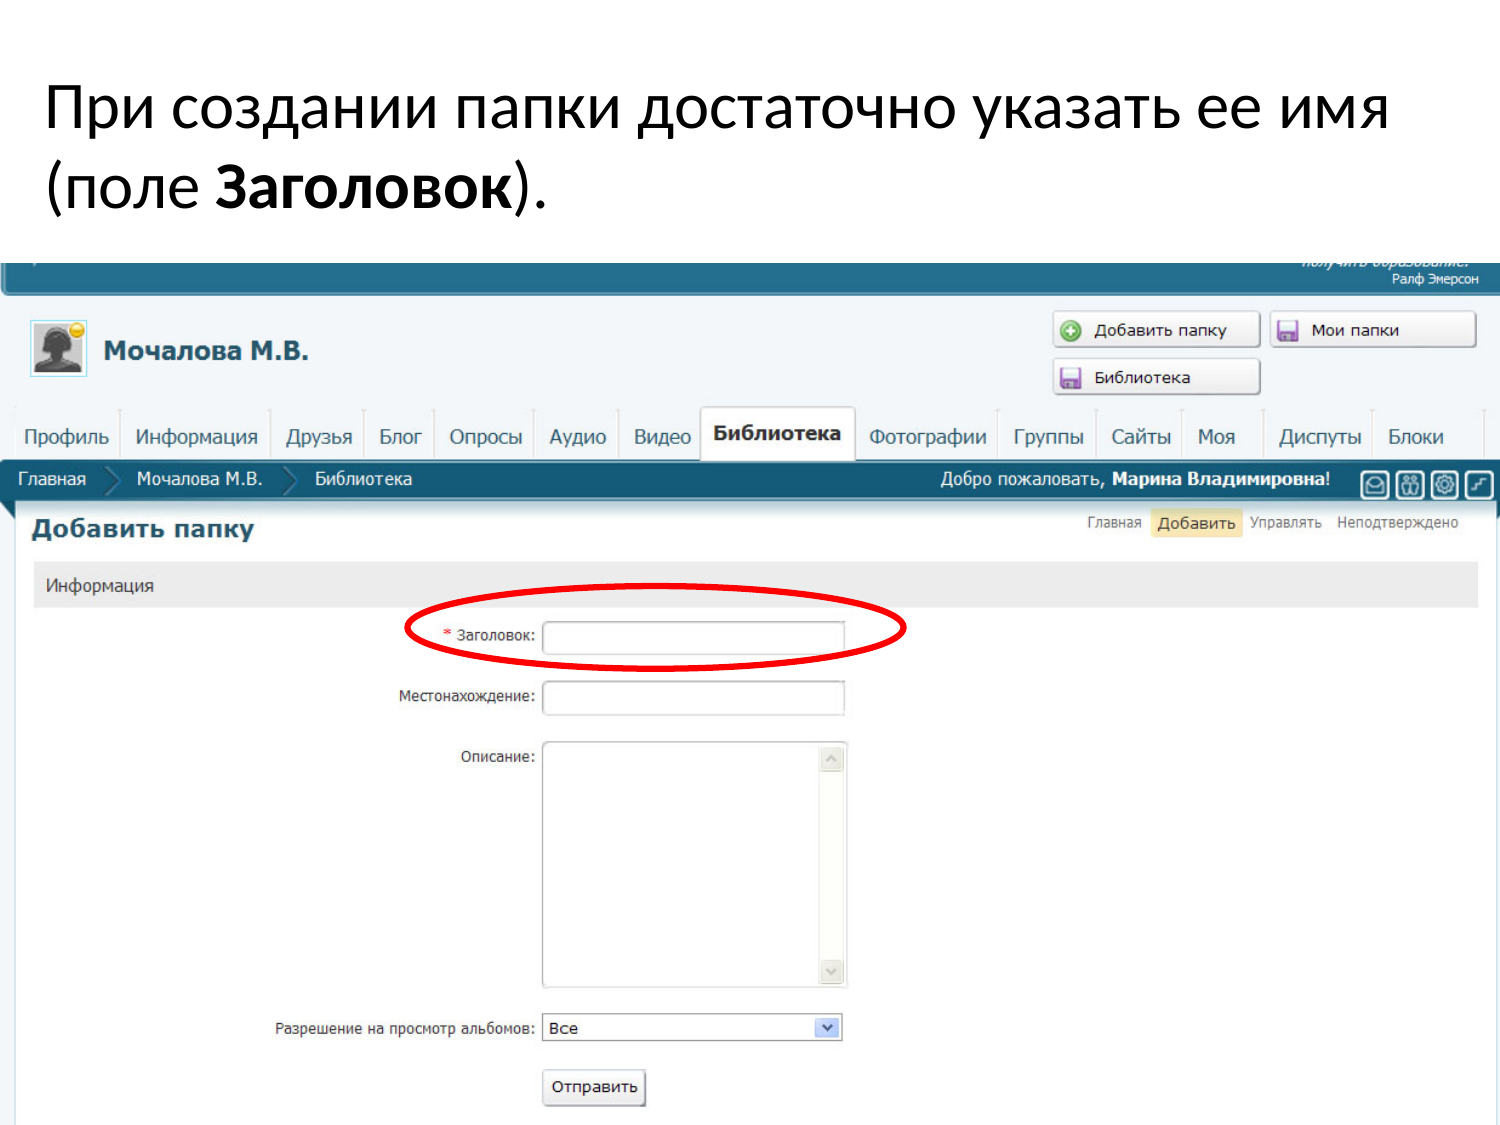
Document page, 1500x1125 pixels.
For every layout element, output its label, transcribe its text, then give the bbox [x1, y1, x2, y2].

text_box При создании папки достаточно указать ее имя (поле Заголовок). [29, 54, 1447, 230]
picture [0, 263, 1500, 1125]
